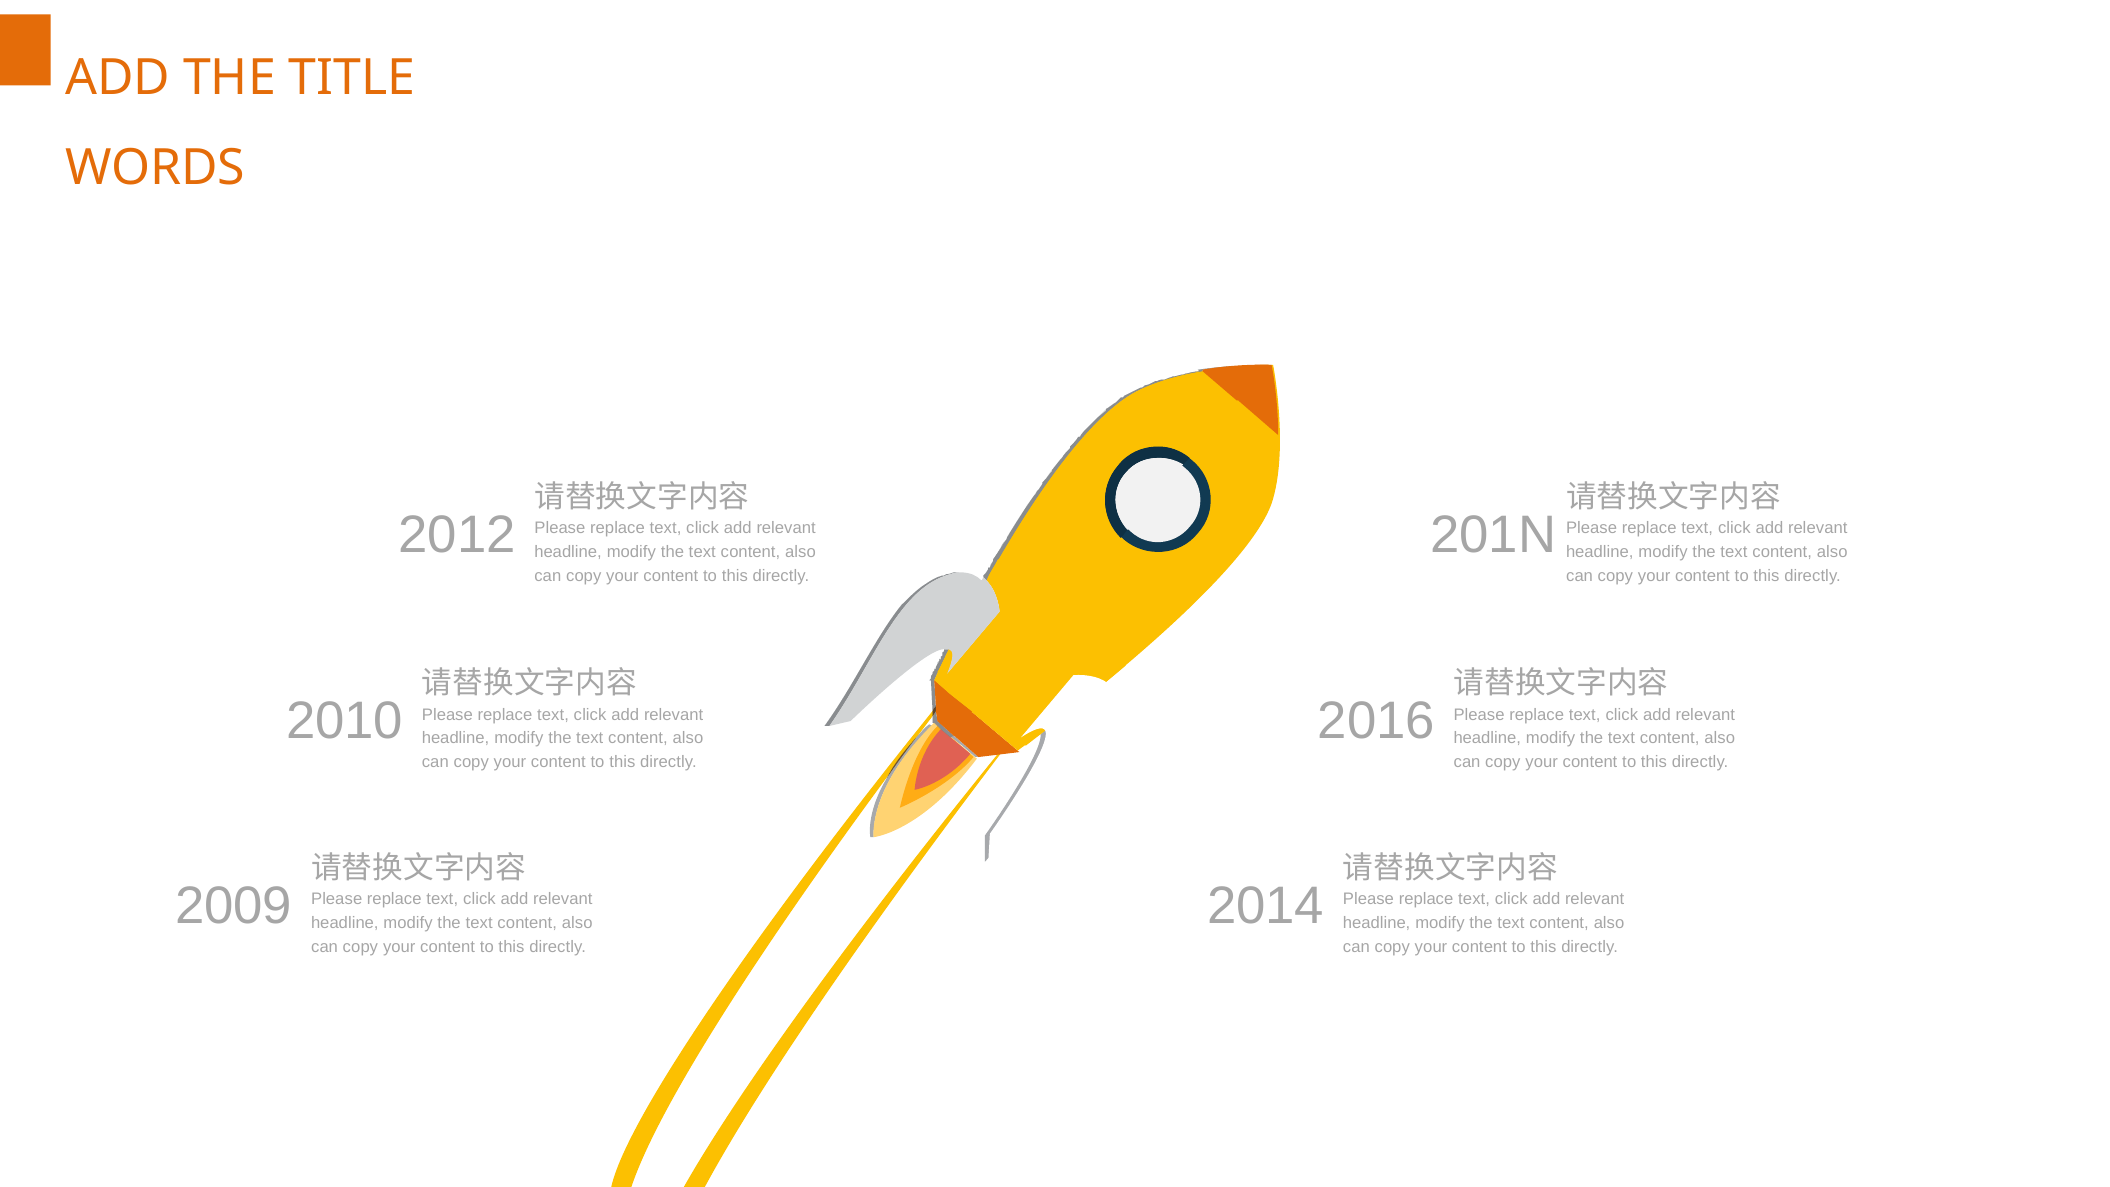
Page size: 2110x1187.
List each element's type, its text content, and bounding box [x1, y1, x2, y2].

text_box 2016 [1317, 673, 1436, 750]
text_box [601, 363, 1290, 1187]
text_box 请替换文字内容 [1566, 469, 1782, 514]
text_box Please replace text, click add relevant headline, modify the text content, also can copy your content to this directly. [1342, 884, 1650, 956]
text_box Please replace text, click add relevant headline, modify the text content, also can copy your content to this directly. [310, 884, 601, 956]
text_box 2010 [286, 673, 404, 750]
text_box Please replace text, click add relevant headline, modify the text content, also can copy your content to this directly. [1453, 699, 1760, 772]
text_box 请替换文字内容 [1453, 655, 1670, 701]
text_box 2014 [1290, 858, 1325, 935]
text_box 2012 [398, 486, 516, 563]
text_box Please replace text, click add relevant headline, modify the text content, also can copy your content to this directly. [421, 701, 601, 772]
text_box 201N [1430, 486, 1557, 563]
text_box 2009 [175, 858, 293, 935]
text_box Please replace text, click add relevant headline, modify the text content, also can copy your content to this directly. [534, 514, 601, 585]
text_box Please replace text, click add relevant headline, modify the text content, also can copy your content to this directly. [1566, 512, 1873, 585]
text_box 请替换文字内容 [421, 655, 601, 701]
text_box 请替换文字内容 [534, 469, 601, 514]
text_box 请替换文字内容 [310, 840, 527, 885]
text_box 请替换文字内容 [1342, 840, 1559, 885]
text_box ADD THE TITLE WORDS [50, 7, 583, 202]
